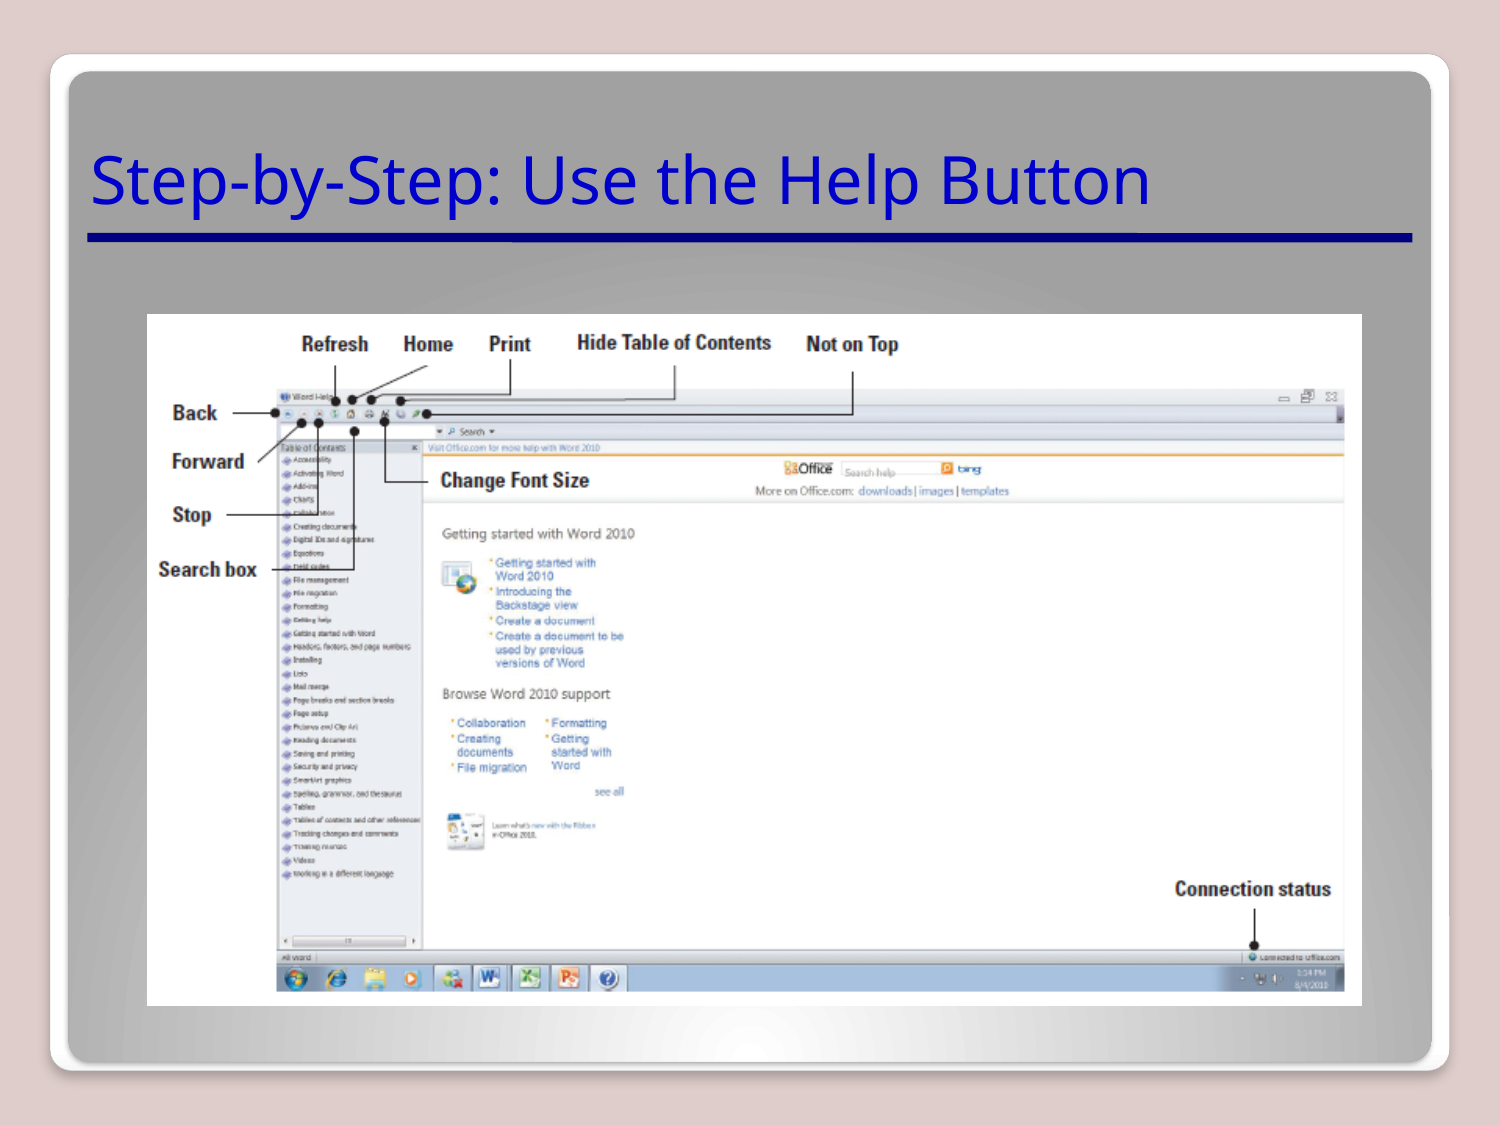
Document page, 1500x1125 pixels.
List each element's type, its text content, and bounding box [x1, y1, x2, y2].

title Step-by-Step: Use the Help Button [74, 74, 1426, 226]
picture [147, 314, 1363, 1006]
